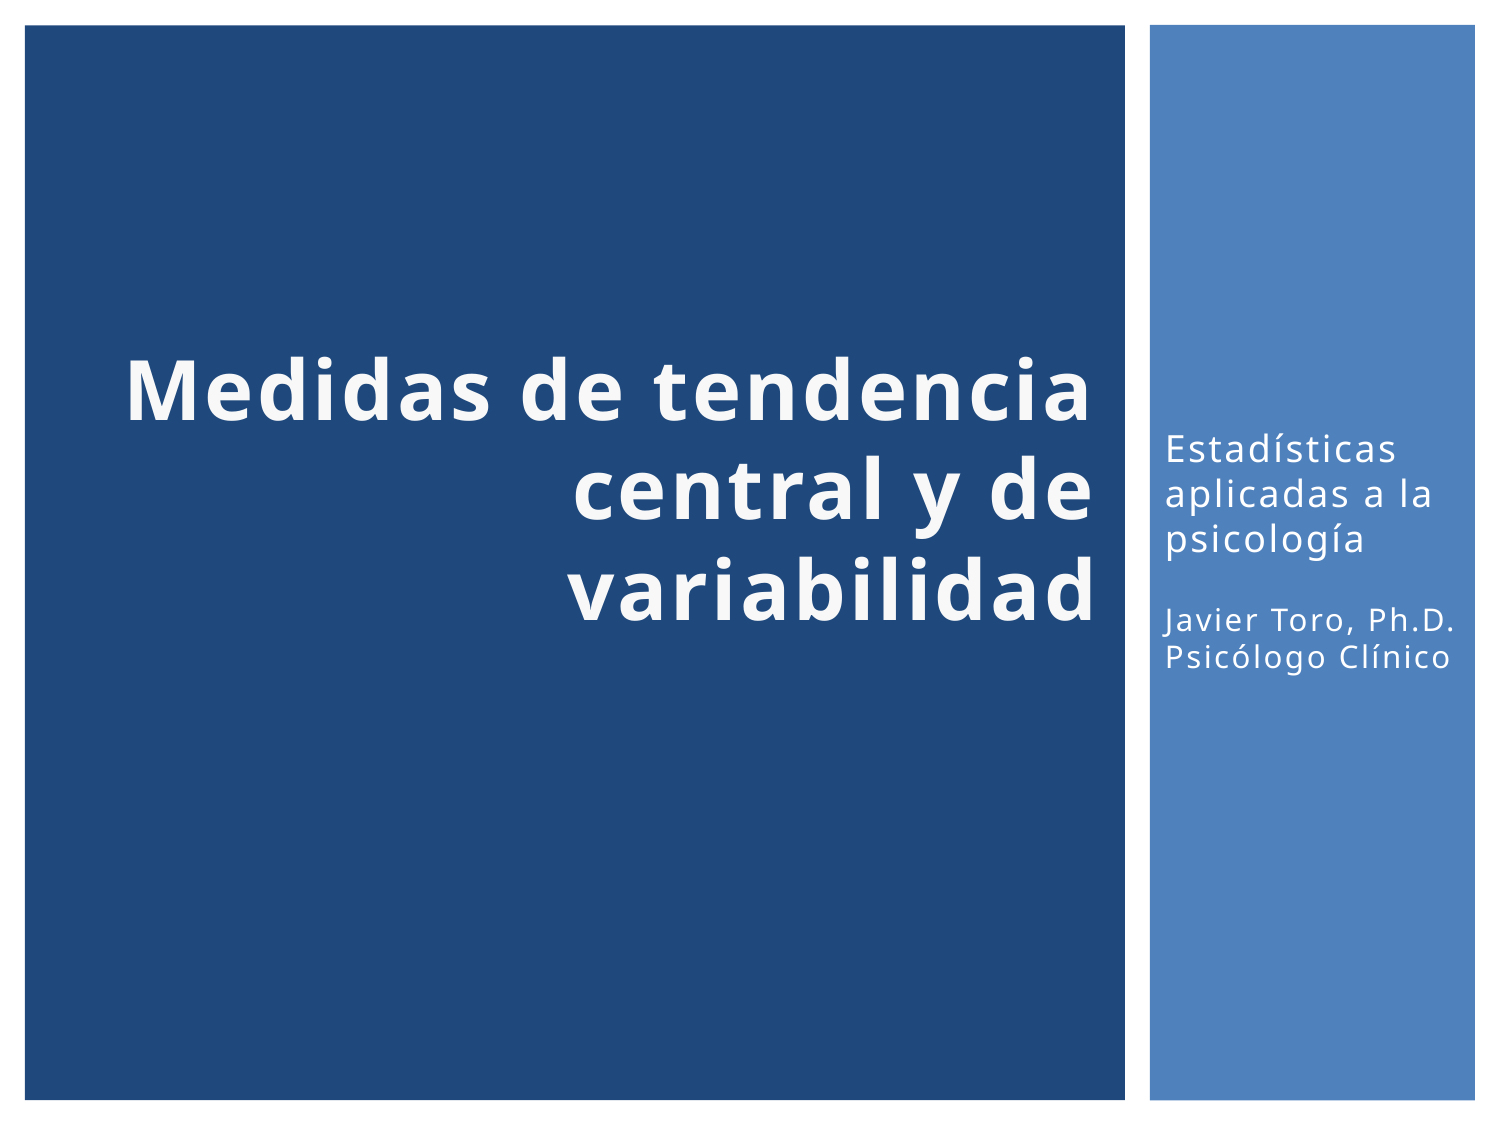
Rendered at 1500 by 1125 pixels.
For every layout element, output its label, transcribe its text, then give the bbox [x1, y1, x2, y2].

title Medidas de tendencia central y de variabilidad [75, 336, 1113, 637]
subtitle Estadísticas aplicadas a la psicología Javier Toro, Ph.D. Psicólogo Clínico [1149, 399, 1475, 700]
